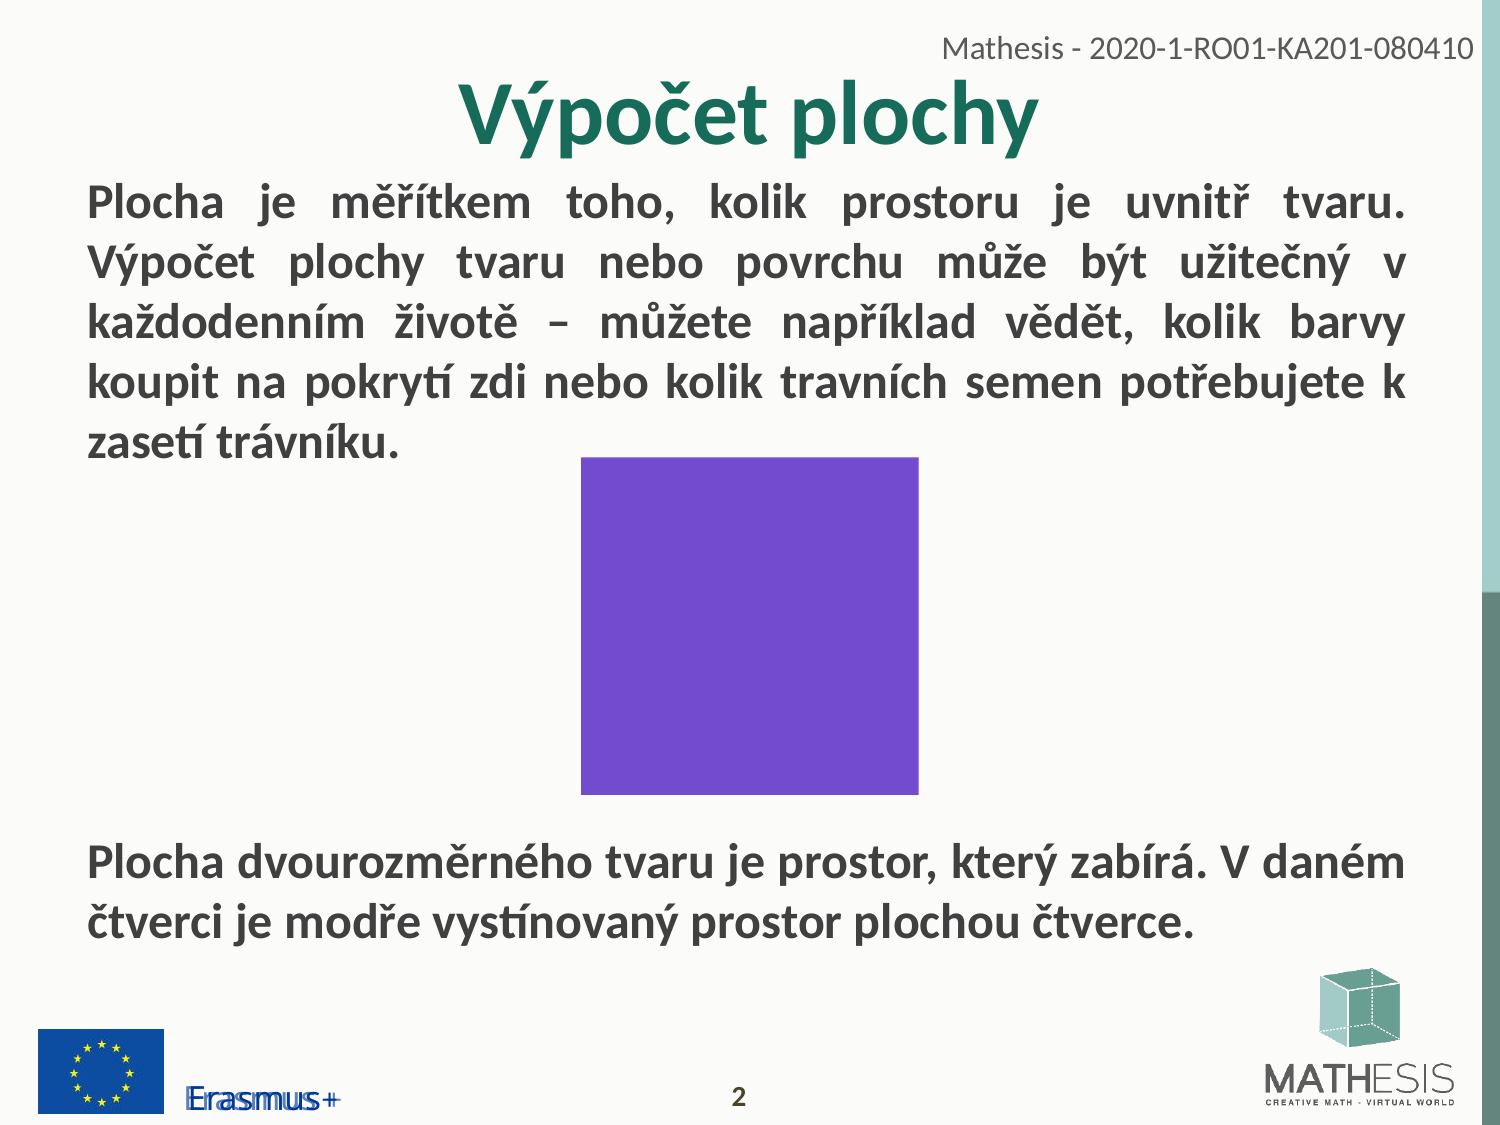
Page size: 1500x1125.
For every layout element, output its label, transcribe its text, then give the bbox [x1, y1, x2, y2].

picture [38, 1029, 164, 1114]
title Výpočet plochy [75, 45, 1425, 233]
picture [580, 455, 920, 796]
list Plocha je měřítkem toho, kolik prostoru je uvnitř tvaru. Výpočet plochy tvaru nebo povrchu může být užitečný v každodenním životě – můžete například vědět, kolik barvy koupit na pokrytí zdi nebo kolik travních semen potřebujete k zasetí trávníku. Plocha dvourozměrného tvaru je prostor, který zabírá. V daném čtverci je modře vystínovaný prostor plochou čtverce. [72, 160, 1423, 1071]
